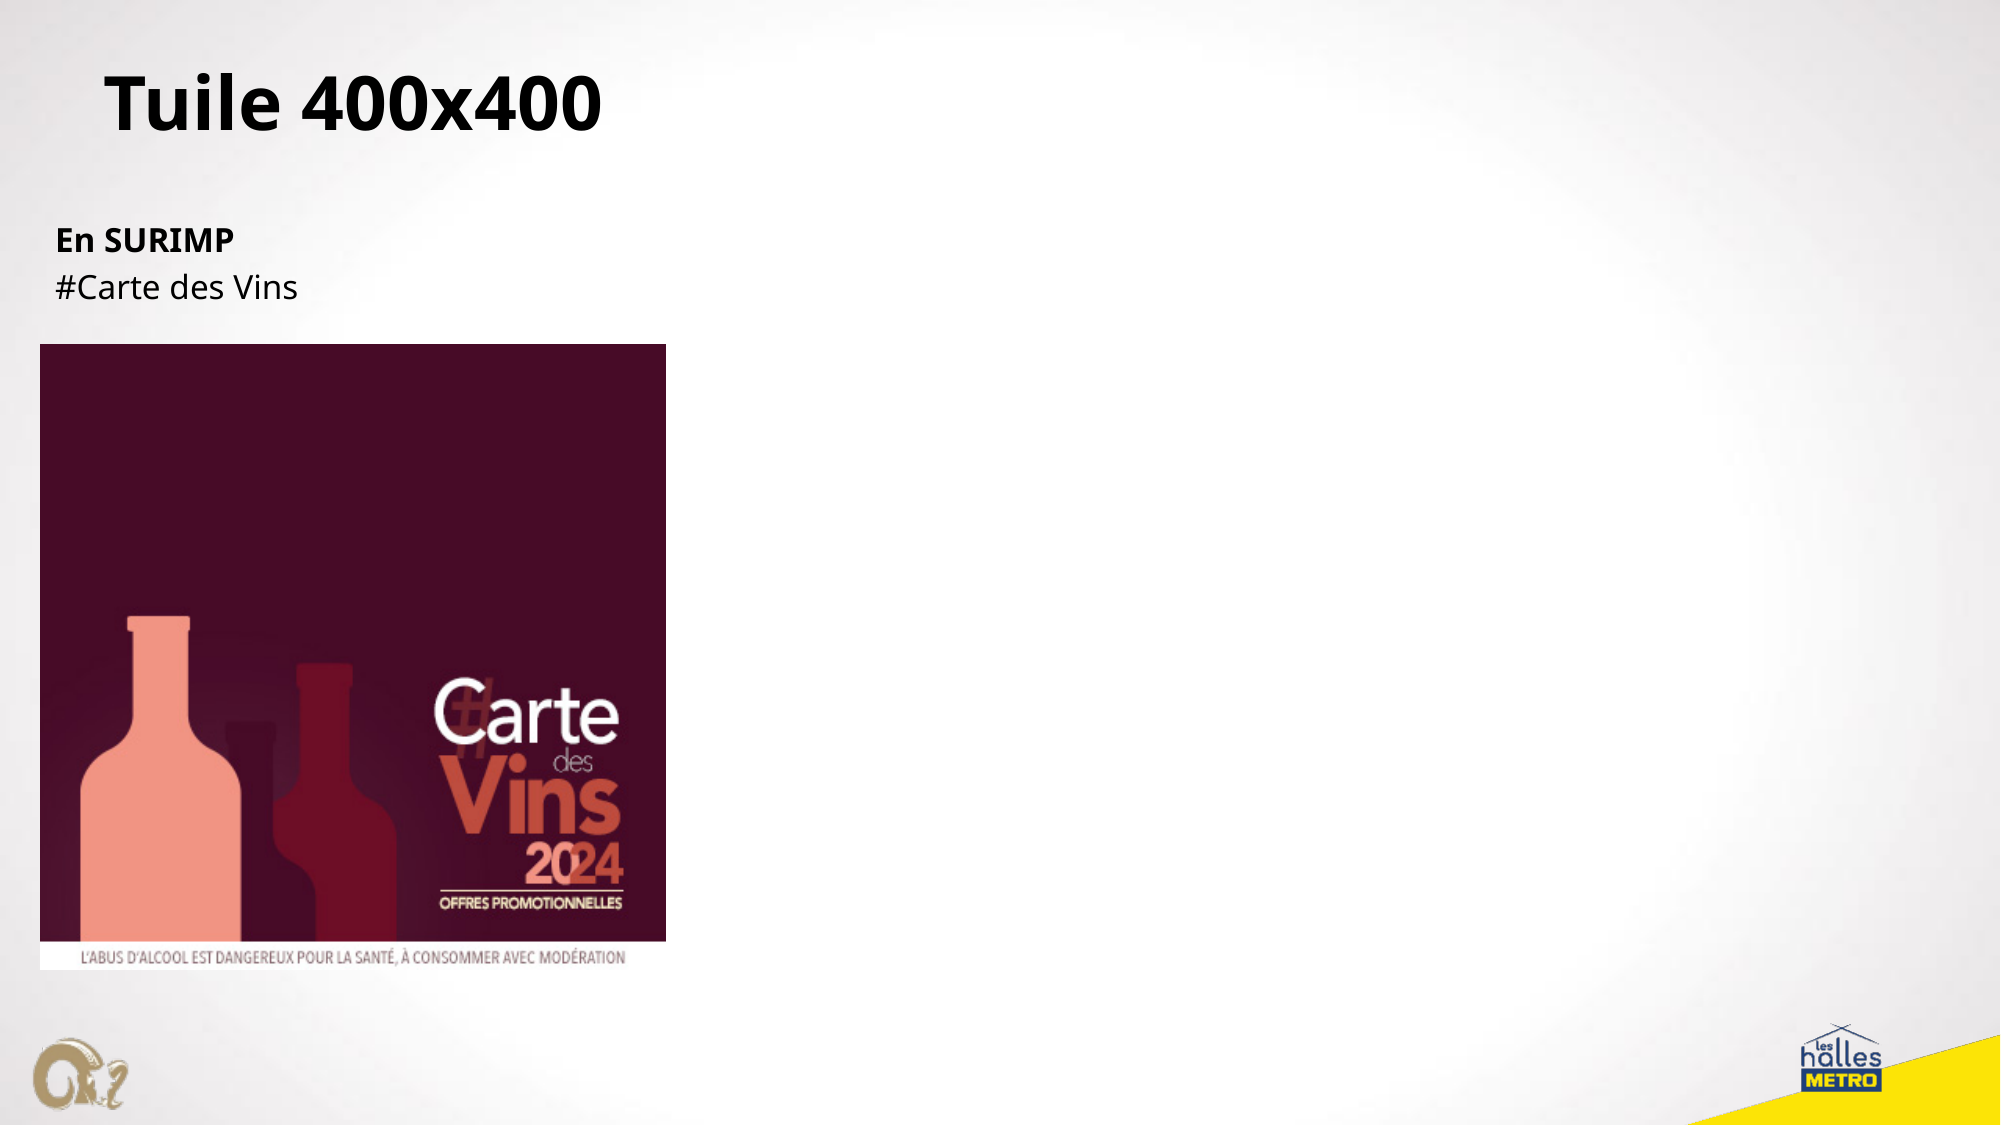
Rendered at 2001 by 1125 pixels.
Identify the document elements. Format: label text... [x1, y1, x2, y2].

title Tuile 400x400 [88, 6, 1889, 195]
text_box En SURIMP #Carte des Vins [40, 211, 737, 914]
picture [0, 0, 2001, 1125]
